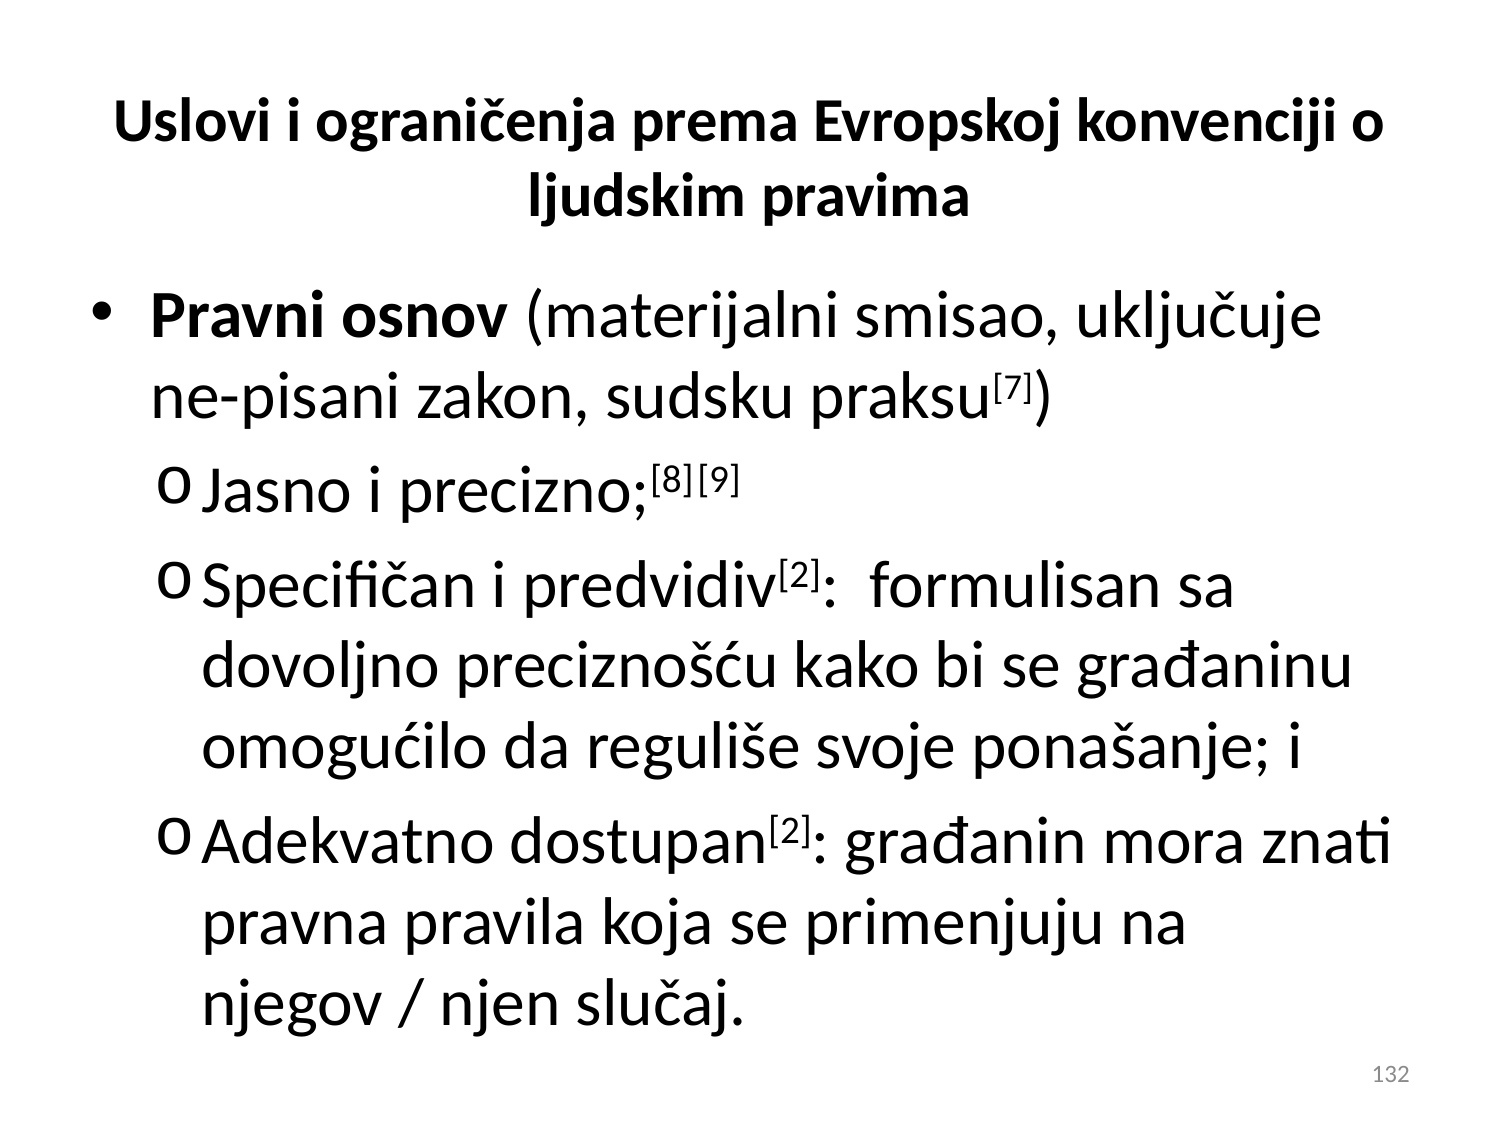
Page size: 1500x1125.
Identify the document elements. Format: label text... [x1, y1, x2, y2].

title Uslovi i ograničenja prema Evropskoj konvenciji o ljudskim pravima [74, 44, 1426, 263]
slide_number 132 [1074, 1042, 1425, 1103]
list Pravni osnov (materijalni smisao, uključuje ne-pisani zakon, sudsku praksu[7]) Jasno i precizno;[8] [9] Specifičan i predvidiv[2]: formulisan sa dovoljno preciznošću kako bi se građaninu omogućilo da reguliše svoje ponašanje; i Adekvatno dostupan[2]: građanin mora znati pravna pravila koja se primenjuju na njegov / njen slučaj. [74, 263, 1426, 1088]
